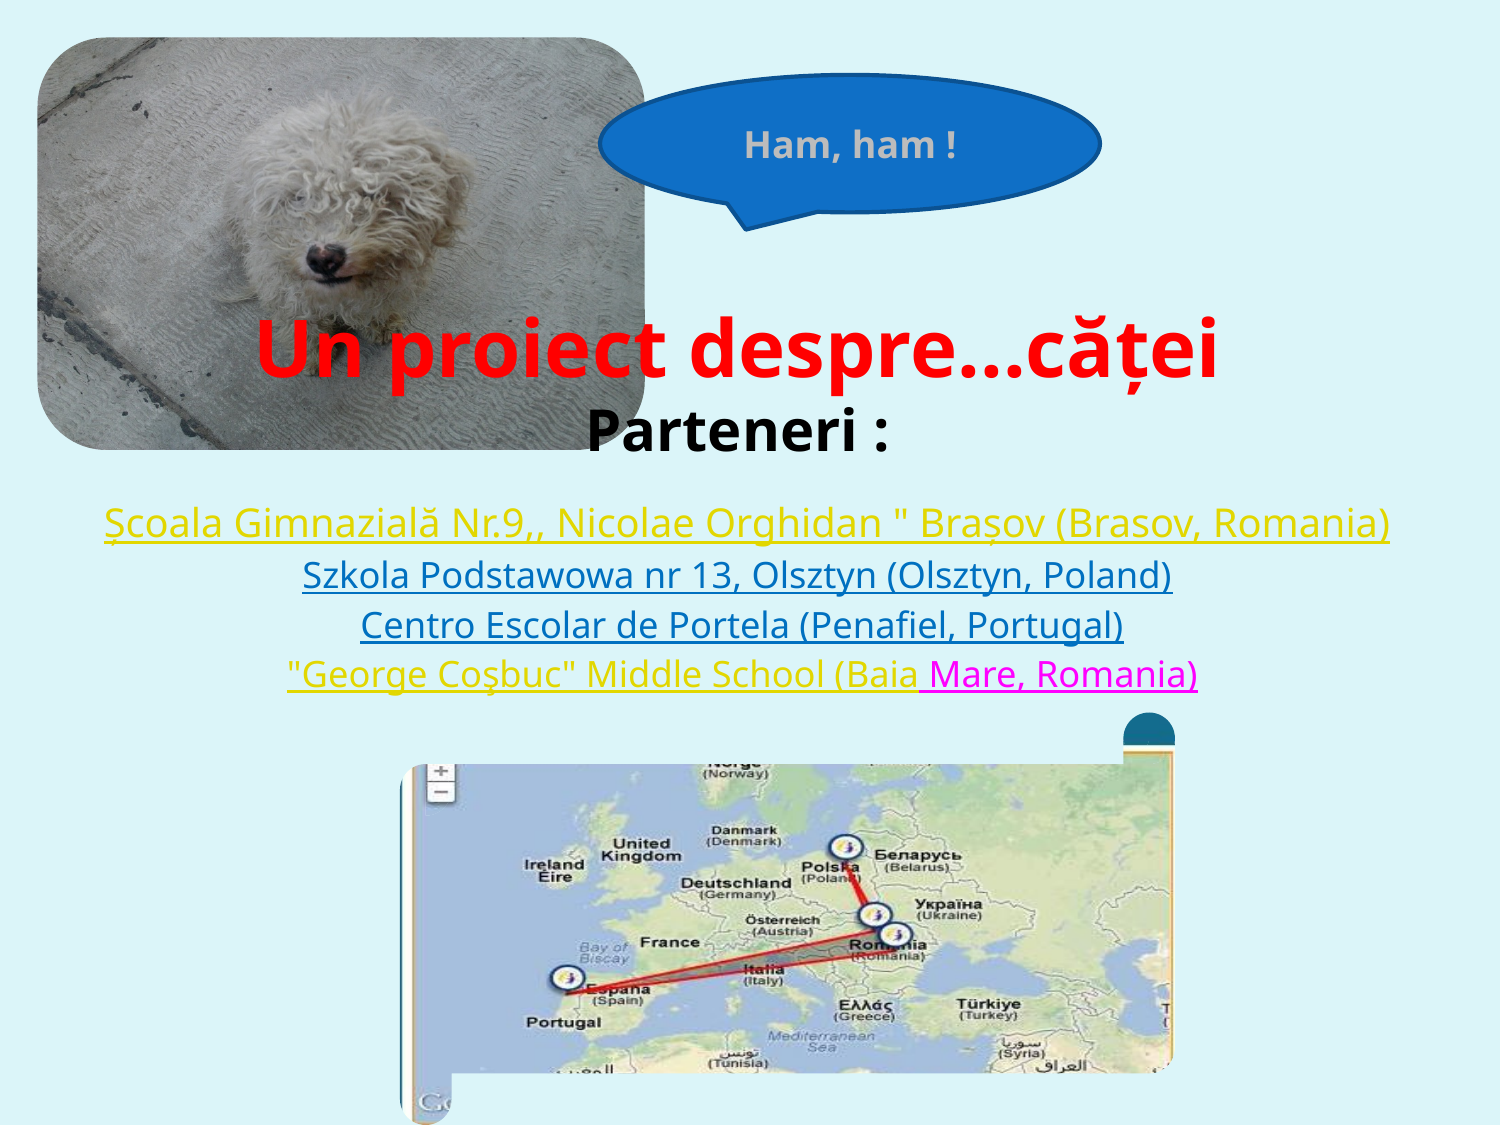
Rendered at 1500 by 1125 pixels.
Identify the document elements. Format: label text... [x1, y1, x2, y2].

text_box Ham, ham ! [688, 72, 1103, 232]
picture [399, 712, 1176, 1125]
title Un proiect despre...căţei Parteneri : Şcoala Gimnazială Nr.9,, Nicolae Orghidan " Braşov (Brasov, Romania) Szkola Podstawowa nr 13, Olsztyn (Olsztyn, Poland) Centro Escolar de Portela (Penafiel, Portugal) "George Coşbuc" Middle School (Baia Mare, Romania) [62, 75, 1413, 1013]
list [37, 37, 645, 451]
